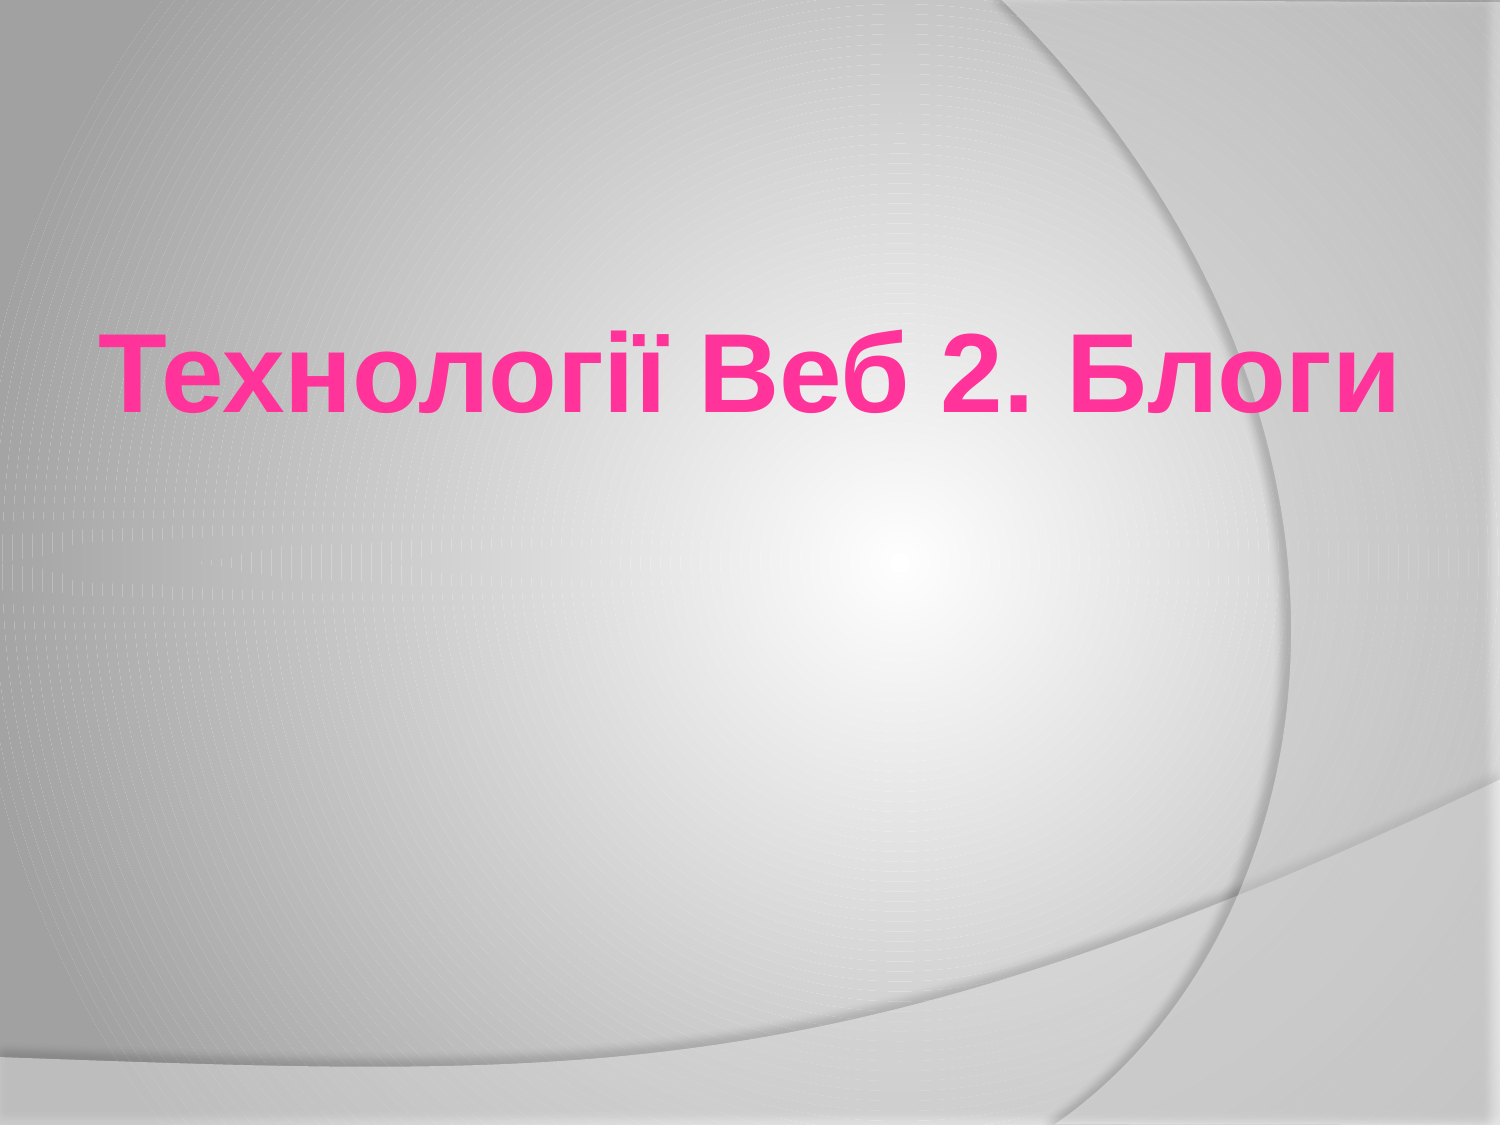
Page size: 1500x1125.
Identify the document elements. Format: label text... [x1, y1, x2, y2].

title Технології Веб 2. Блоги [0, 292, 1500, 563]
